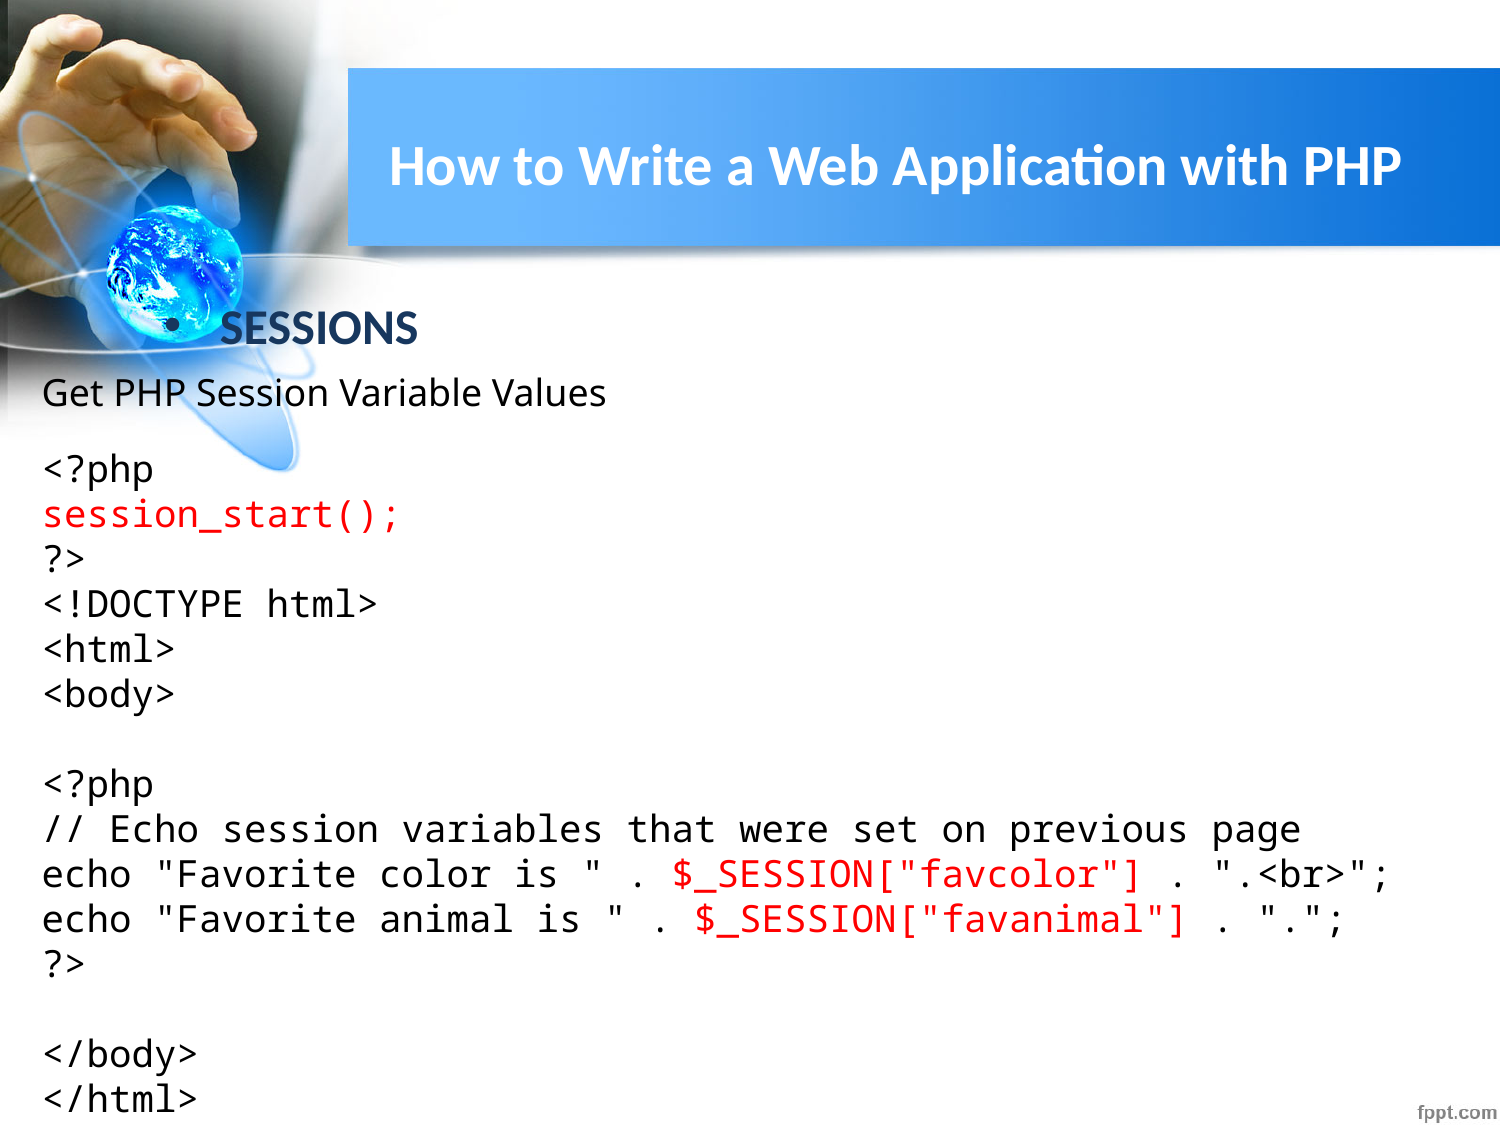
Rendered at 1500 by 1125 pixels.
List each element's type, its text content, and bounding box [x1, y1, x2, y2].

text_box Get PHP Session Variable Values [26, 362, 910, 422]
picture [0, 0, 1500, 1125]
text_box <?php session_start(); ?> <!DOCTYPE html> <html> <body> <?php // Echo session variables that were set on previous page echo "Favorite color is " . $_SESSION["favcolor"] . ".<br>"; echo "Favorite animal is " . $_SESSION["favanimal"] . "."; ?> </body> </html> [26, 437, 1500, 1125]
list SESSIONS [148, 286, 1477, 437]
title How to Write a Web Application with PHP [374, 111, 1452, 212]
